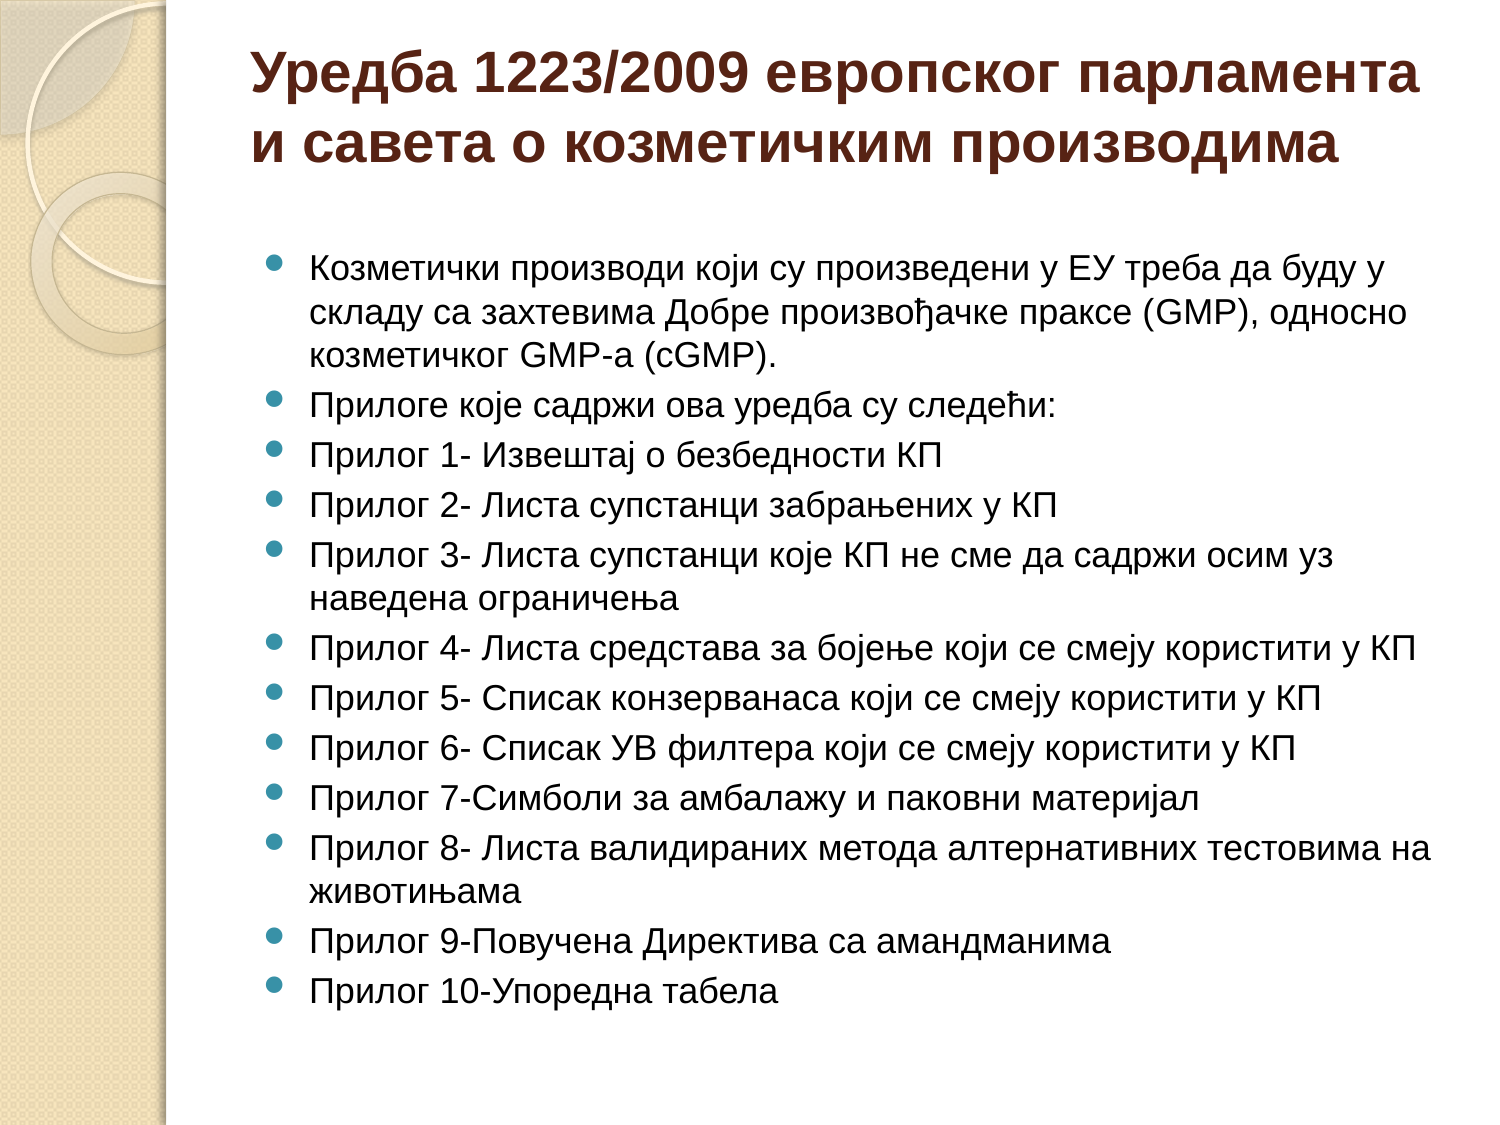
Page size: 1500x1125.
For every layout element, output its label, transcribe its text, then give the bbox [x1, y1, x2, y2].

list Козметички производи који су произведени у ЕУ треба да буду у складу са захтевима Добре произвођачке праксе (GMP), односно козметичког GMP-a (cGMP). Прилоге које садржи ова уредба су следећи: Прилог 1- Извештај о безбедности КП Прилог 2- Листа супстанци забрањених у КП Прилог 3- Листа супстанци које КП не сме да садржи осим уз наведена ограничења Прилог 4- Листа средстава за бојење који се смеју користити у КП Прилог 5- Списак конзерванаса који се смеју користити у КП Прилог 6- Списак УВ филтера који се смеју користити у КП Прилог 7-Симболи за амбалажу и паковни материјал Прилог 8- Листа валидираних метода алтернативних тестовима на животињама Прилог 9-Повучена Директива са амандманима Прилог 10-Упоредна табела [235, 237, 1466, 1025]
title Уредба 1223/2009 европског парламента и савета о козметичким производима [235, 45, 1466, 233]
